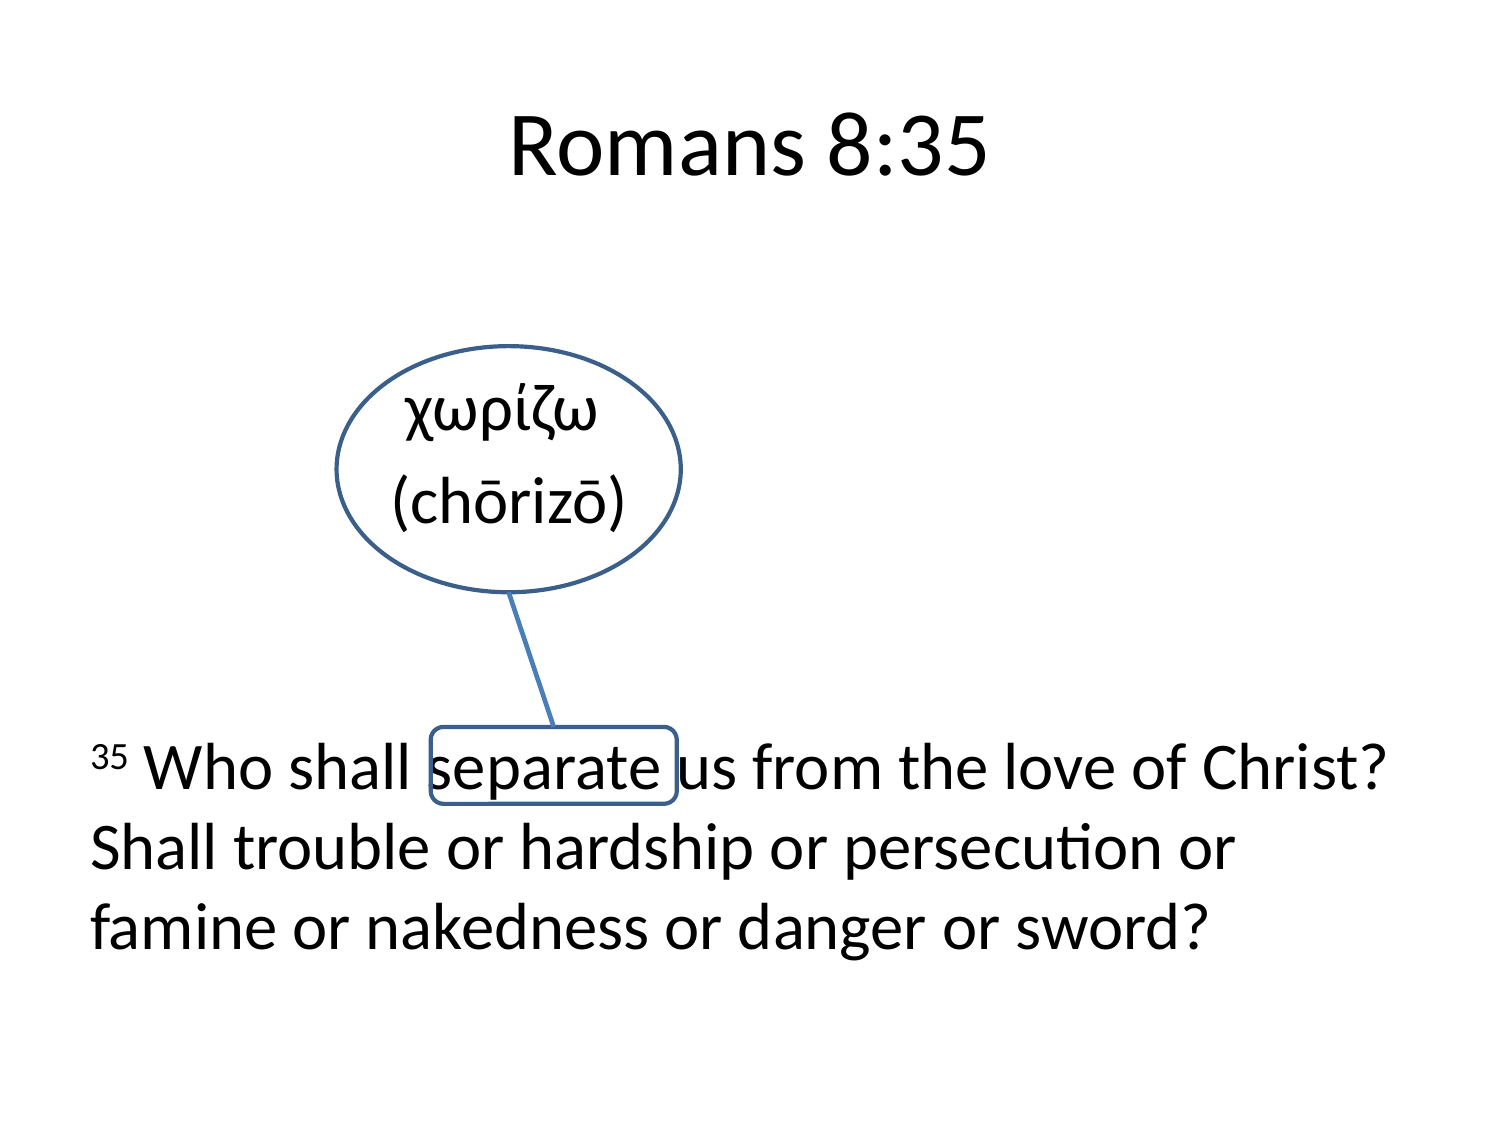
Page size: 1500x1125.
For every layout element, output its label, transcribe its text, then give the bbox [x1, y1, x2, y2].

title Romans 8:35 [75, 45, 1425, 233]
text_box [508, 592, 555, 728]
text_box [428, 724, 679, 806]
list χωρίζω (chōrizō) 35 Who shall separate us from the love of Christ? Shall trouble or hardship or persecution or famine or nakedness or danger or sword? [75, 262, 1425, 1005]
text_box [334, 344, 683, 595]
